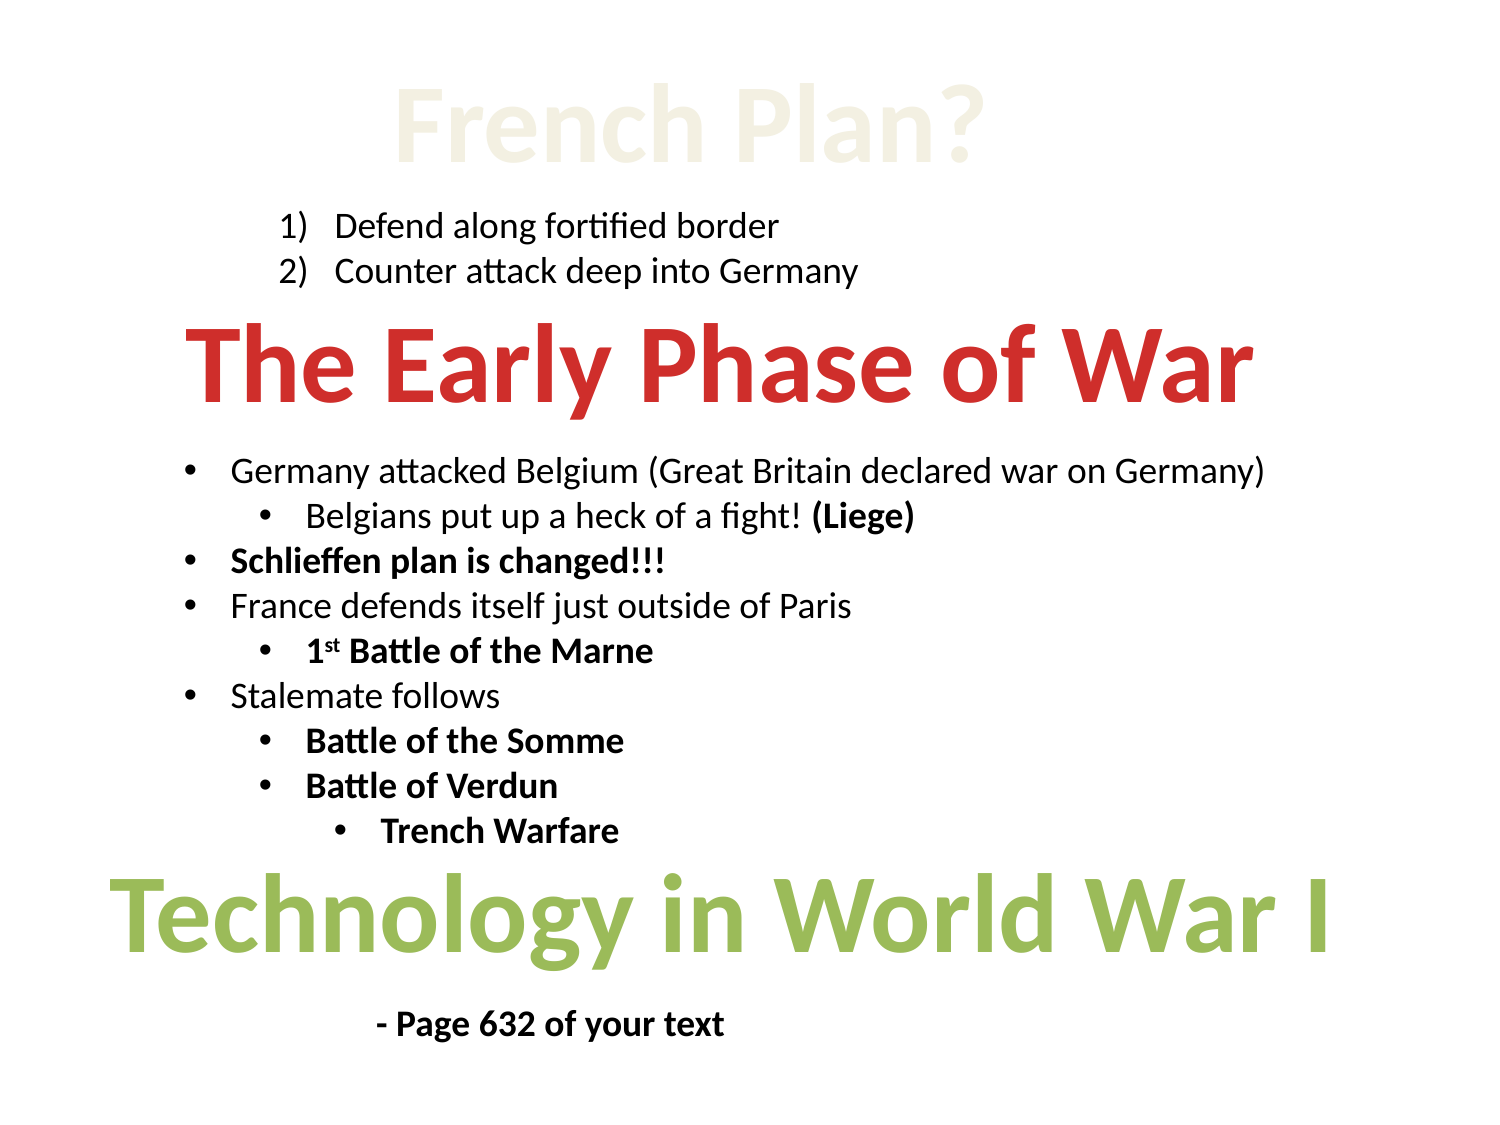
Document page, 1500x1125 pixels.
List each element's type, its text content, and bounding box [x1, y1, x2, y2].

text_box The Early Phase of War [169, 282, 1272, 433]
text_box - Page 632 of your text [361, 991, 741, 1052]
text_box Germany attacked Belgium (Great Britain declared war on Germany) Belgians put up a heck of a fight! (Liege) Schlieffen plan is changed!!! France defends itself just outside of Paris 1st Battle of the Marne Stalemate follows Battle of the Somme Battle of Verdun Trench Warfare [168, 439, 1282, 832]
text_box French Plan? [378, 42, 1030, 192]
text_box Defend along fortified border Counter attack deep into Germany [263, 193, 875, 282]
text_box Technology in World War I [94, 832, 1350, 983]
